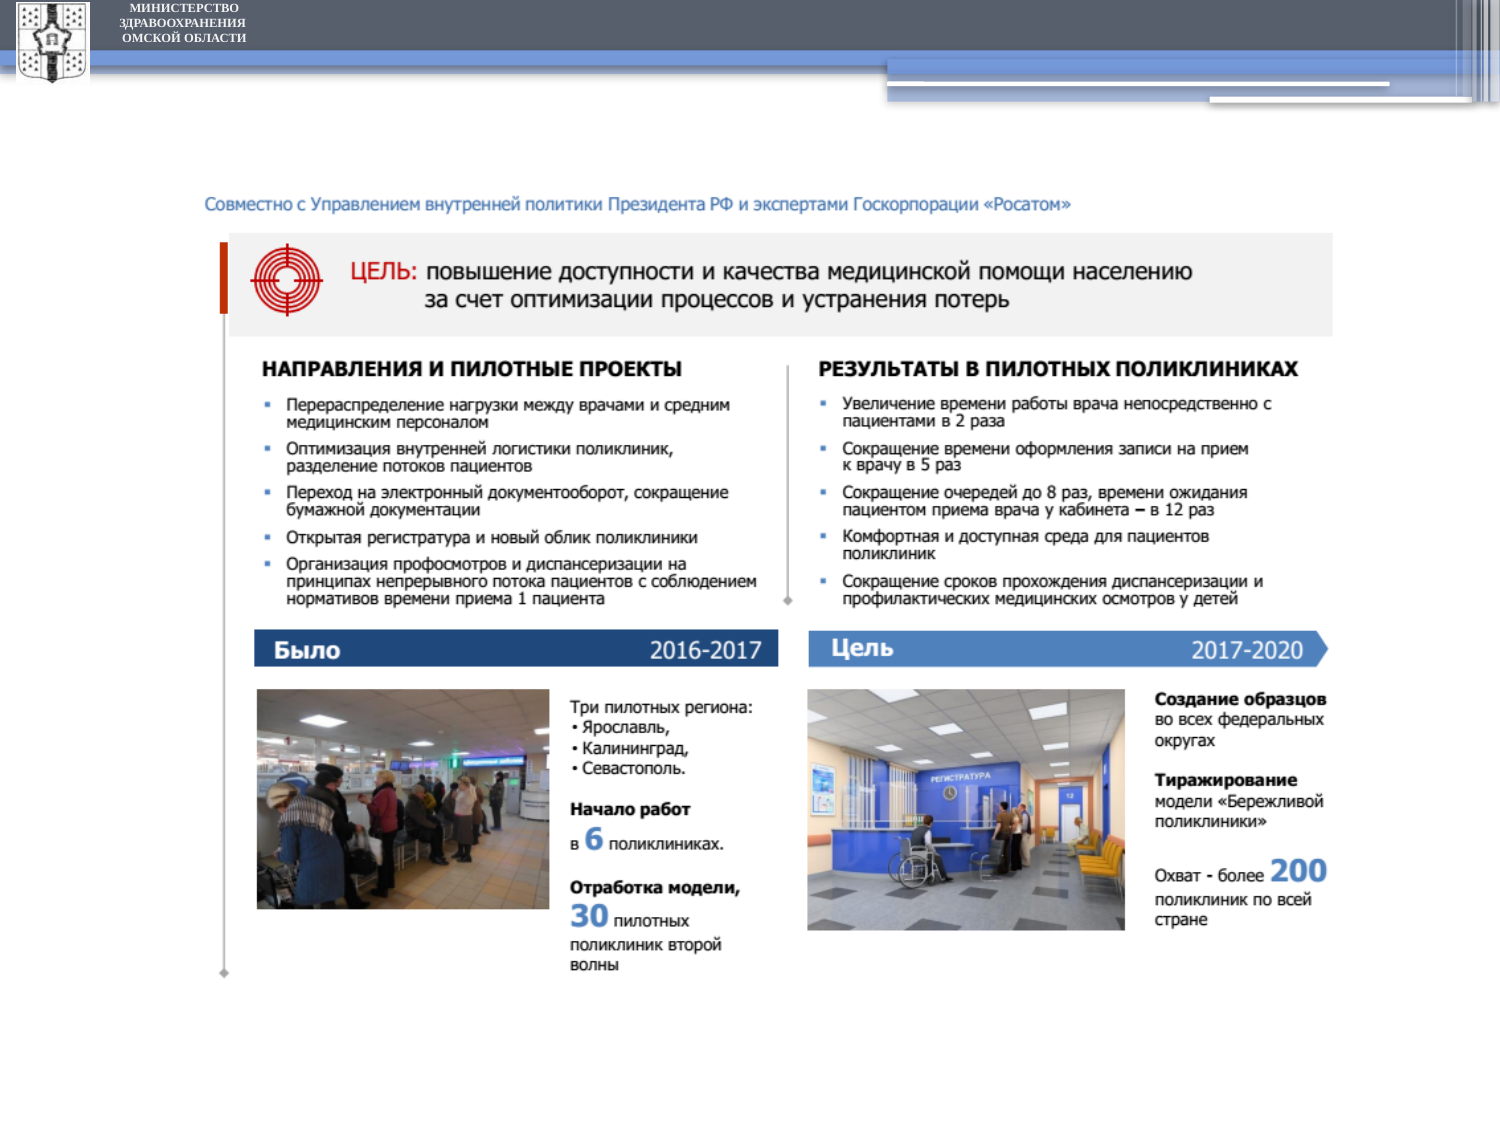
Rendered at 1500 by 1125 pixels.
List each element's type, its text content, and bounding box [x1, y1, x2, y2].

text_box МИНИСТЕРСТВО ЗДРАВООХРАНЕНИЯ ОМСКОЙ ОБЛАСТИ [90, 0, 279, 73]
picture [16, 2, 91, 84]
picture [137, 184, 1363, 993]
